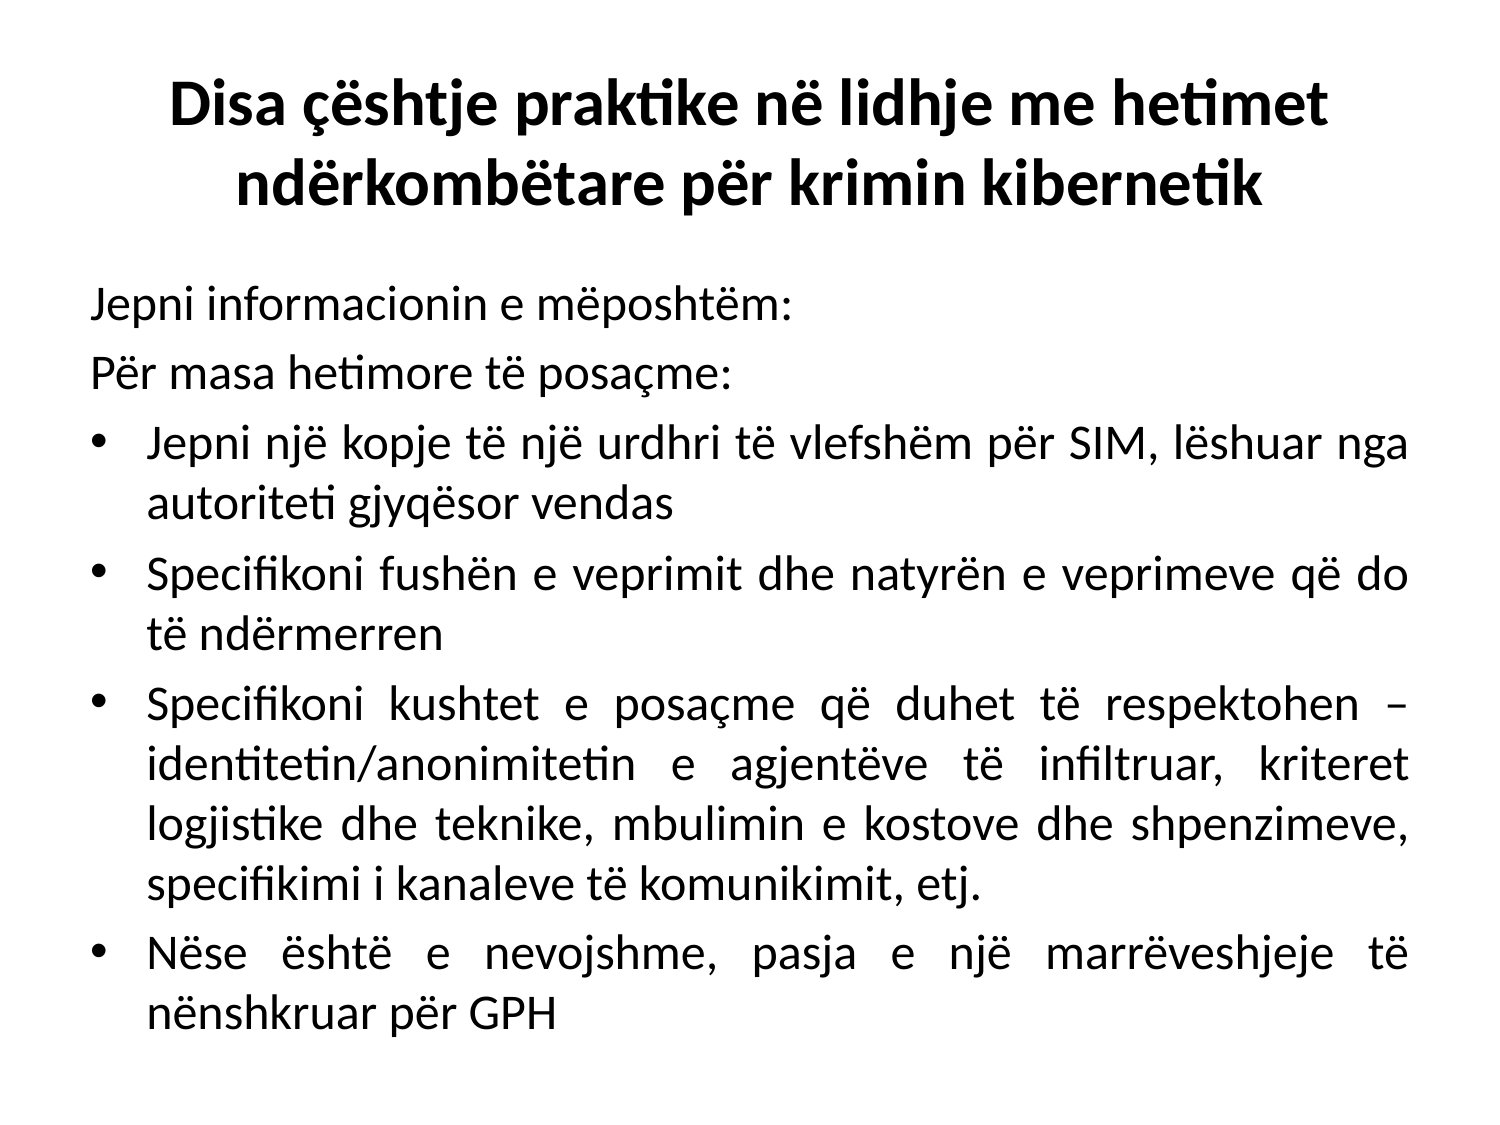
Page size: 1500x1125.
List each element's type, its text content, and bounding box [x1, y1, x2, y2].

title Disa çështje praktike në lidhje me hetimet ndërkombëtare për krimin kibernetik [74, 44, 1426, 233]
list Jepni informacionin e mëposhtëm: Për masa hetimore të posaçme: Jepni një kopje të një urdhri të vlefshëm për SIM, lëshuar nga autoriteti gjyqësor vendas Specifikoni fushën e veprimit dhe natyrën e veprimeve që do të ndërmerren Specifikoni kushtet e posaçme që duhet të respektohen – identitetin/anonimitetin e agjentëve të infiltruar, kriteret logjistike dhe teknike, mbulimin e kostove dhe shpenzimeve, specifikimi i kanaleve të komunikimit, etj. Nëse është e nevojshme, pasja e një marrëveshjeje të nënshkruar për GPH [74, 262, 1426, 1080]
